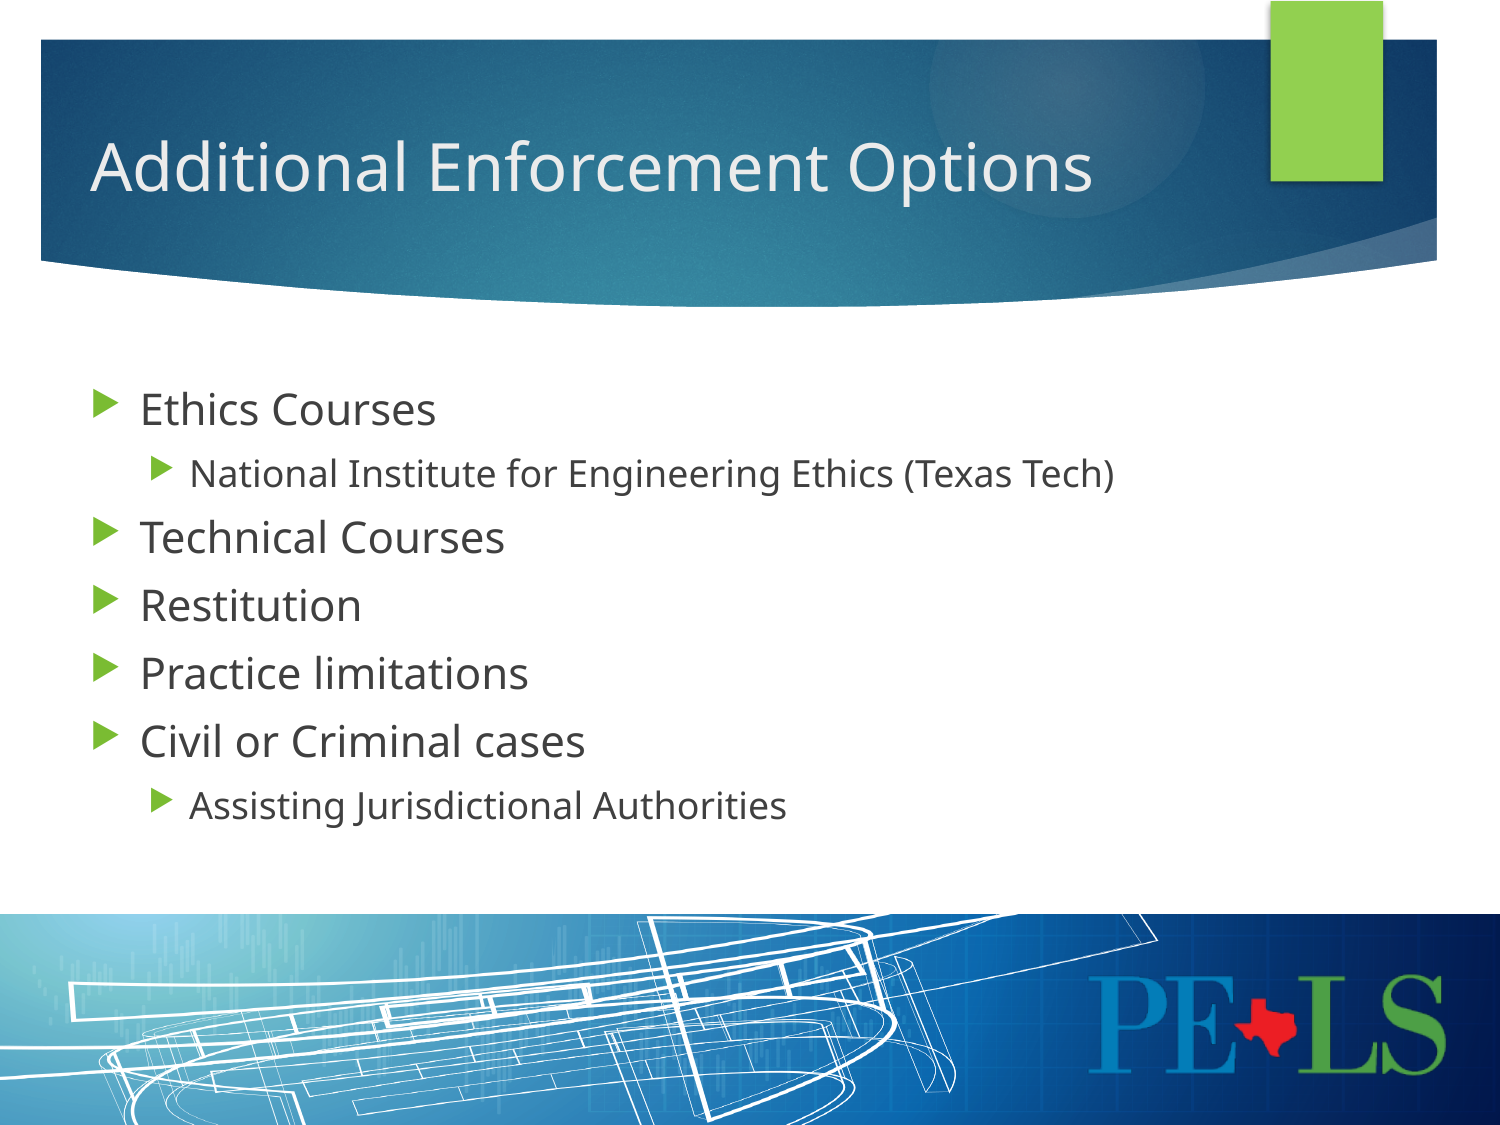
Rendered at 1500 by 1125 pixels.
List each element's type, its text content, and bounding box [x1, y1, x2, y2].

list Ethics Courses National Institute for Engineering Ethics (Texas Tech) Technical Courses Restitution Practice limitations Civil or Criminal cases Assisting Jurisdictional Authorities [75, 374, 1425, 839]
picture [0, 914, 1500, 1125]
title Additional Enforcement Options [75, 71, 1425, 259]
